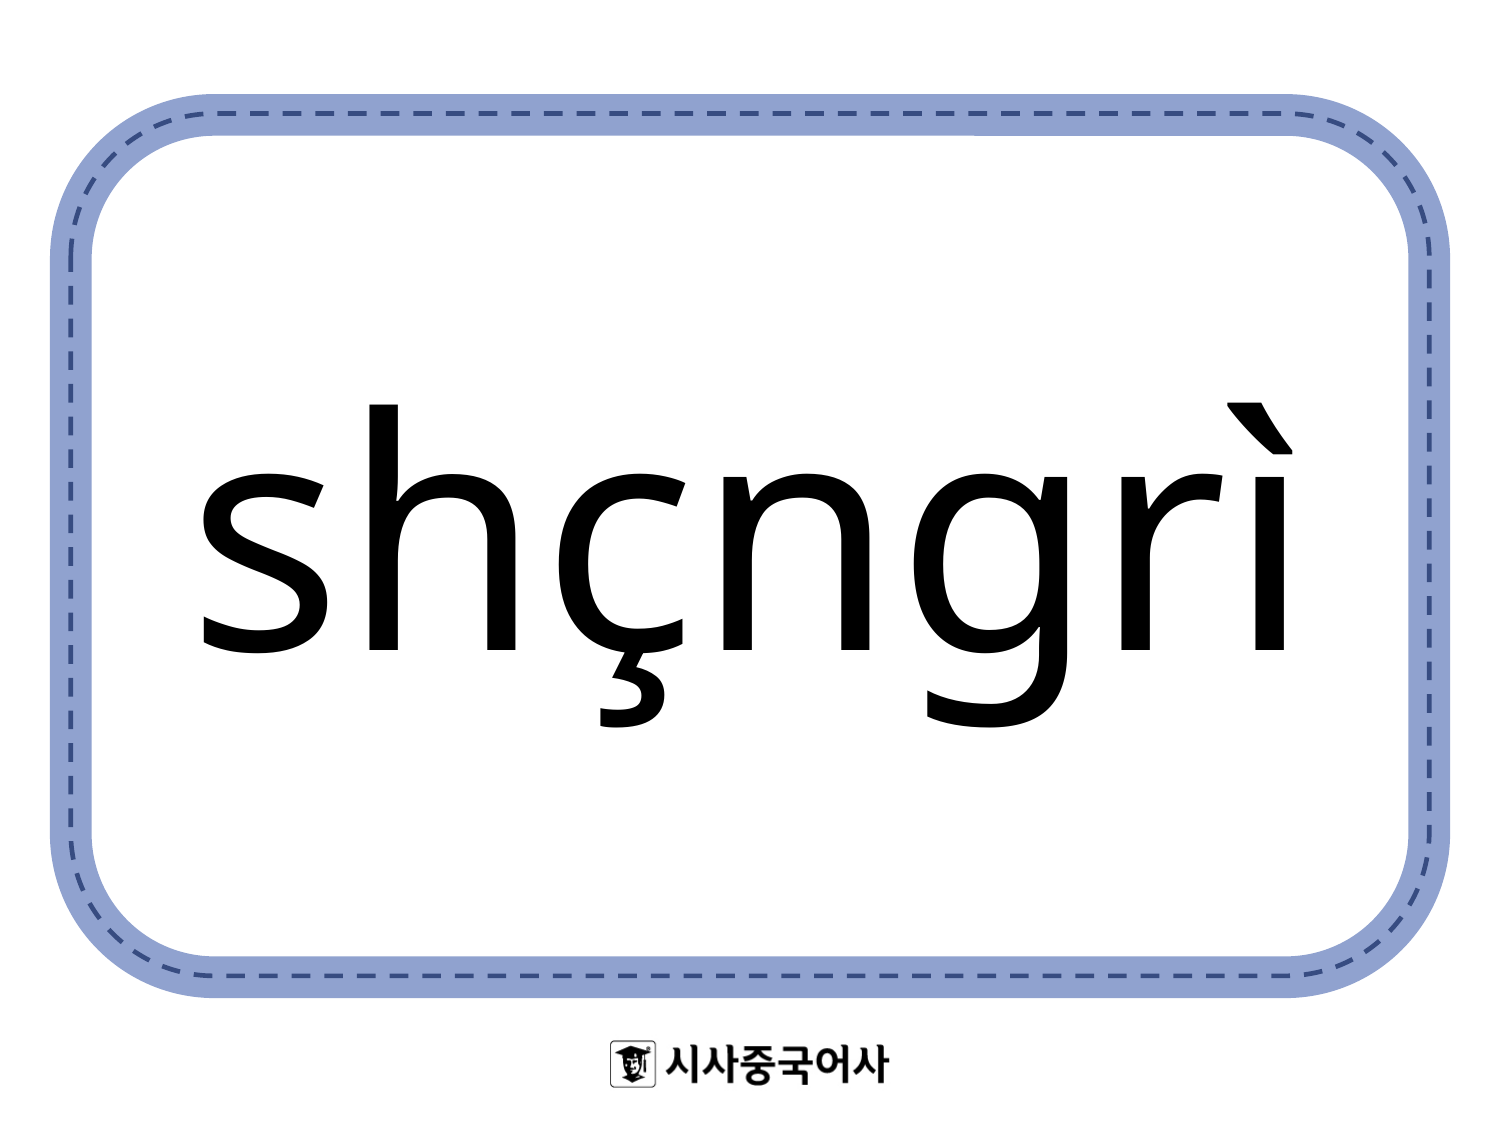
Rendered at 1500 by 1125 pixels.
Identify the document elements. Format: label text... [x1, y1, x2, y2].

text_box shçngrì [145, 189, 1354, 853]
picture [602, 1034, 898, 1094]
